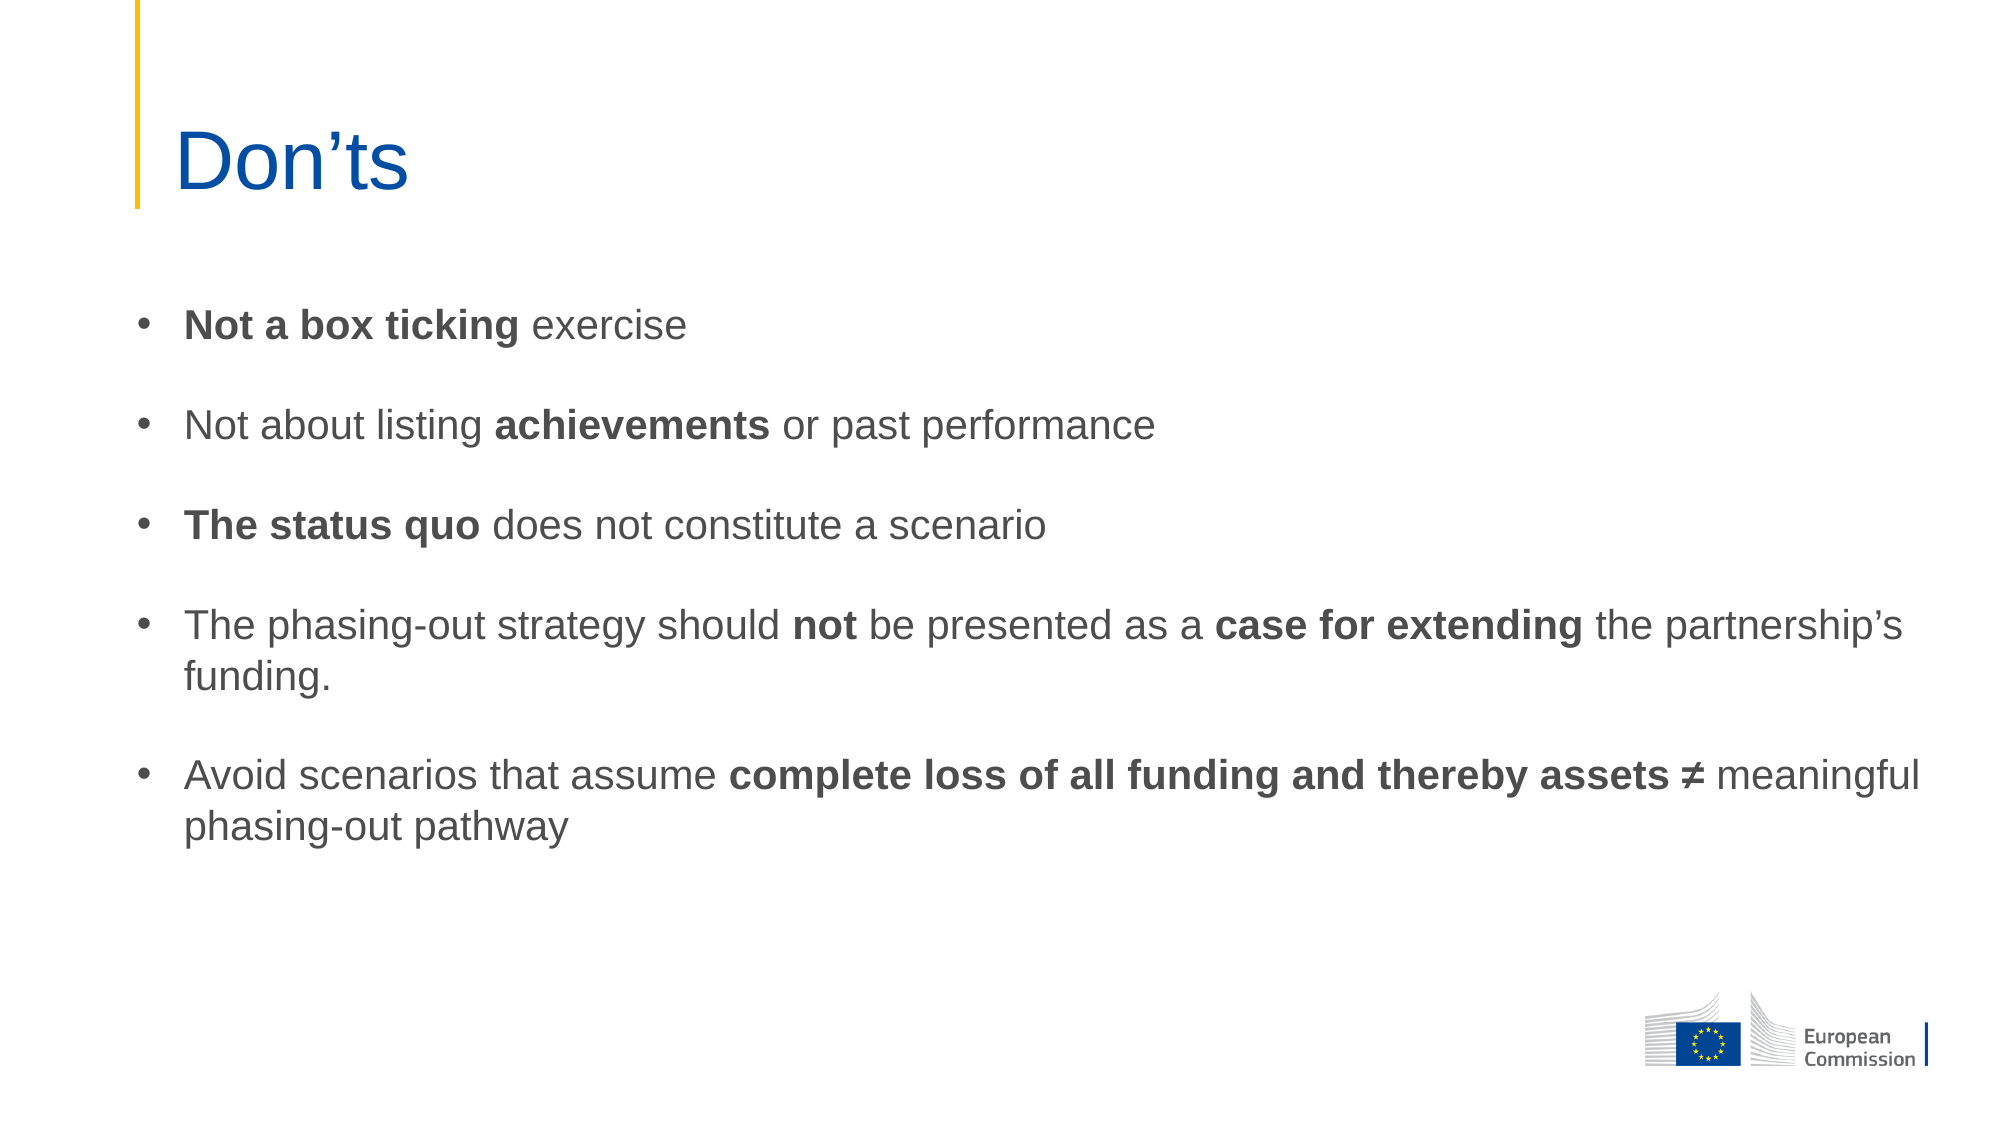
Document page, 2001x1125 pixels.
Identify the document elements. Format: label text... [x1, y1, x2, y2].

title Don’ts [159, 79, 1885, 208]
text_box Not a box ticking exercise Not about listing achievements or past performance The status quo does not constitute a scenario The phasing-out strategy should not be presented as a case for extending the partnership’s funding. Avoid scenarios that assume complete loss of all funding and thereby assets ≠ meaningful phasing-out pathway [122, 290, 1947, 856]
picture [1645, 991, 1928, 1066]
